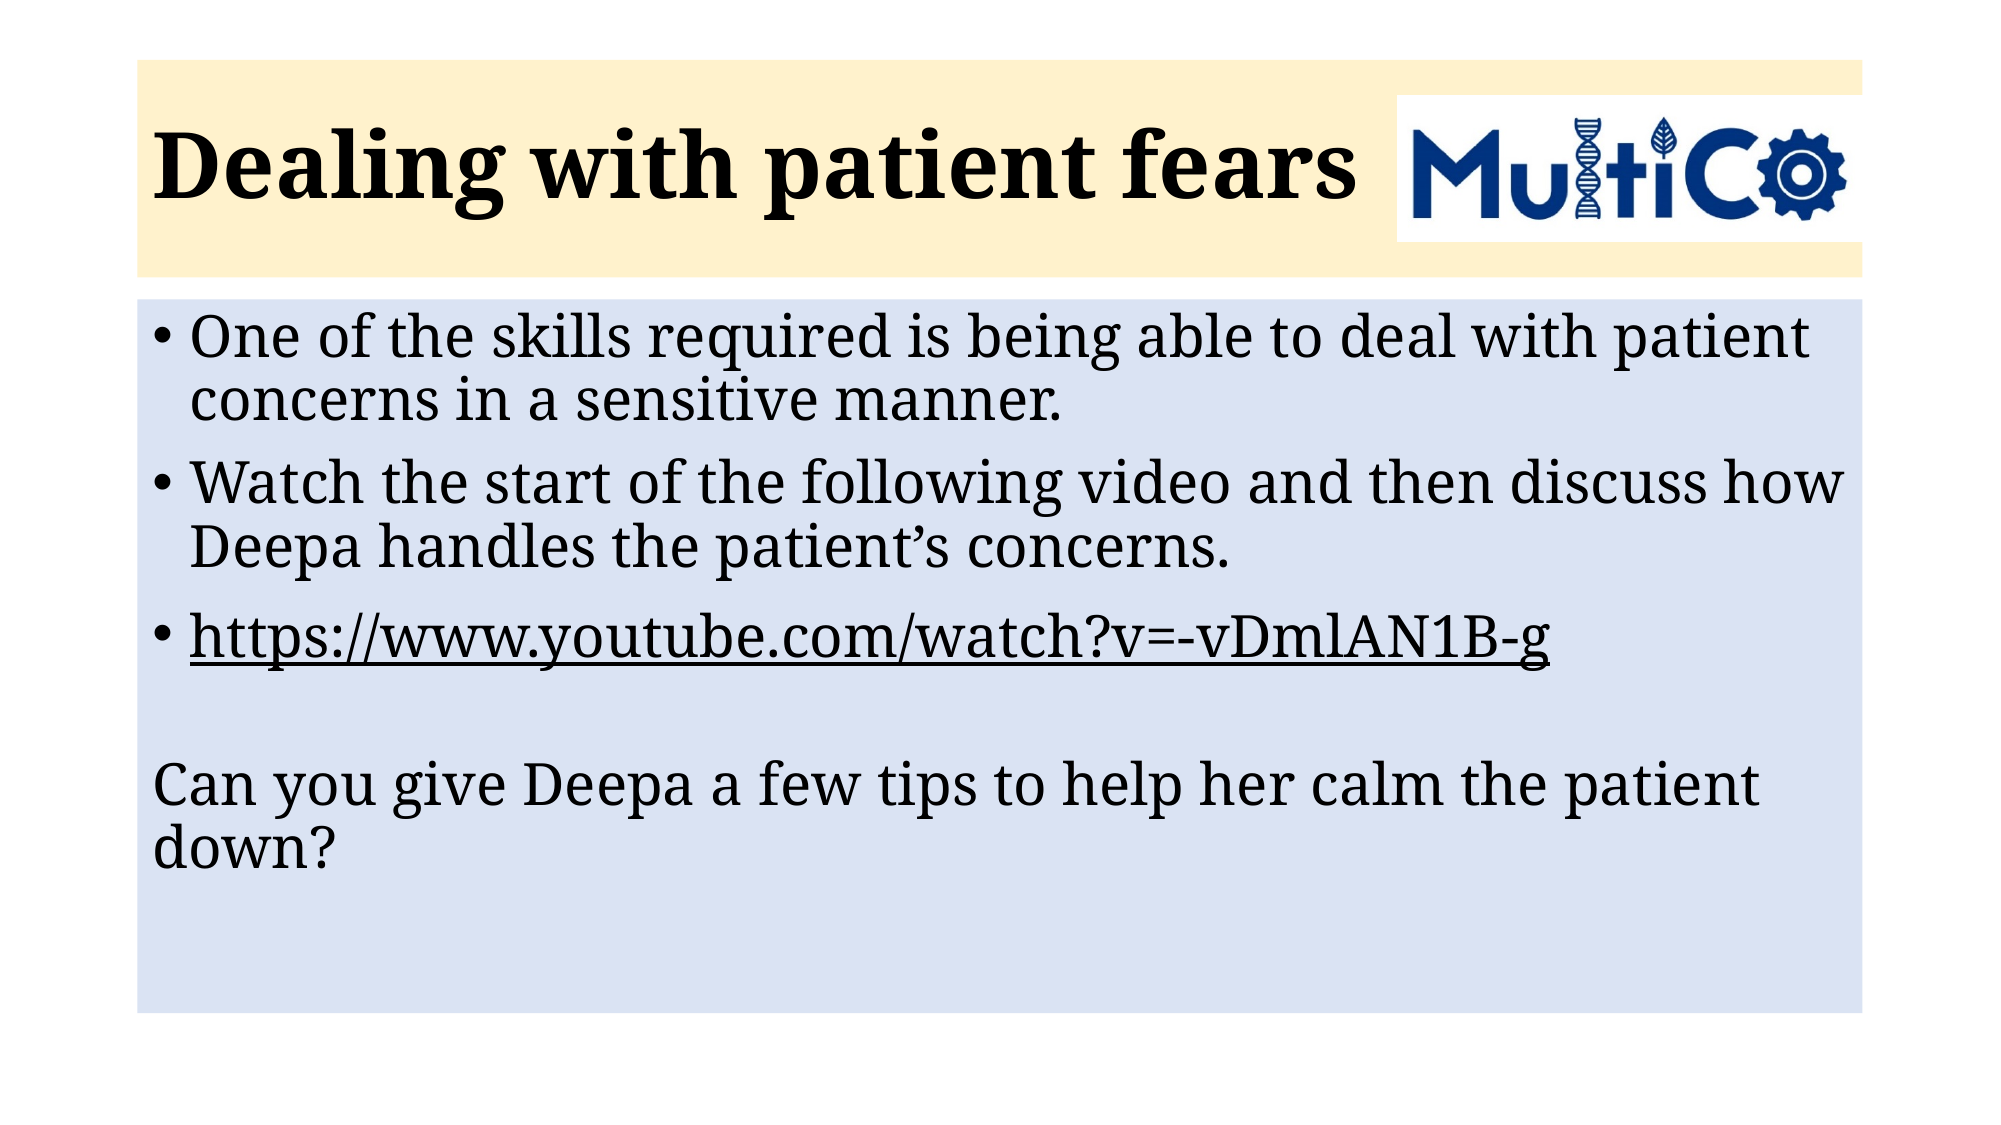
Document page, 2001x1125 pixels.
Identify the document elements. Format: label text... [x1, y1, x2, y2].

list One of the skills required is being able to deal with patient concerns in a sensitive manner. Watch the start of the following video and then discuss how Deepa handles the patient’s concerns. https://www.youtube.com/watch?v=-vDmlAN1B-g Can you give Deepa a few tips to help her calm the patient down? [137, 299, 1863, 1014]
title Dealing with patient fears [137, 59, 1863, 278]
picture [1396, 95, 1863, 242]
